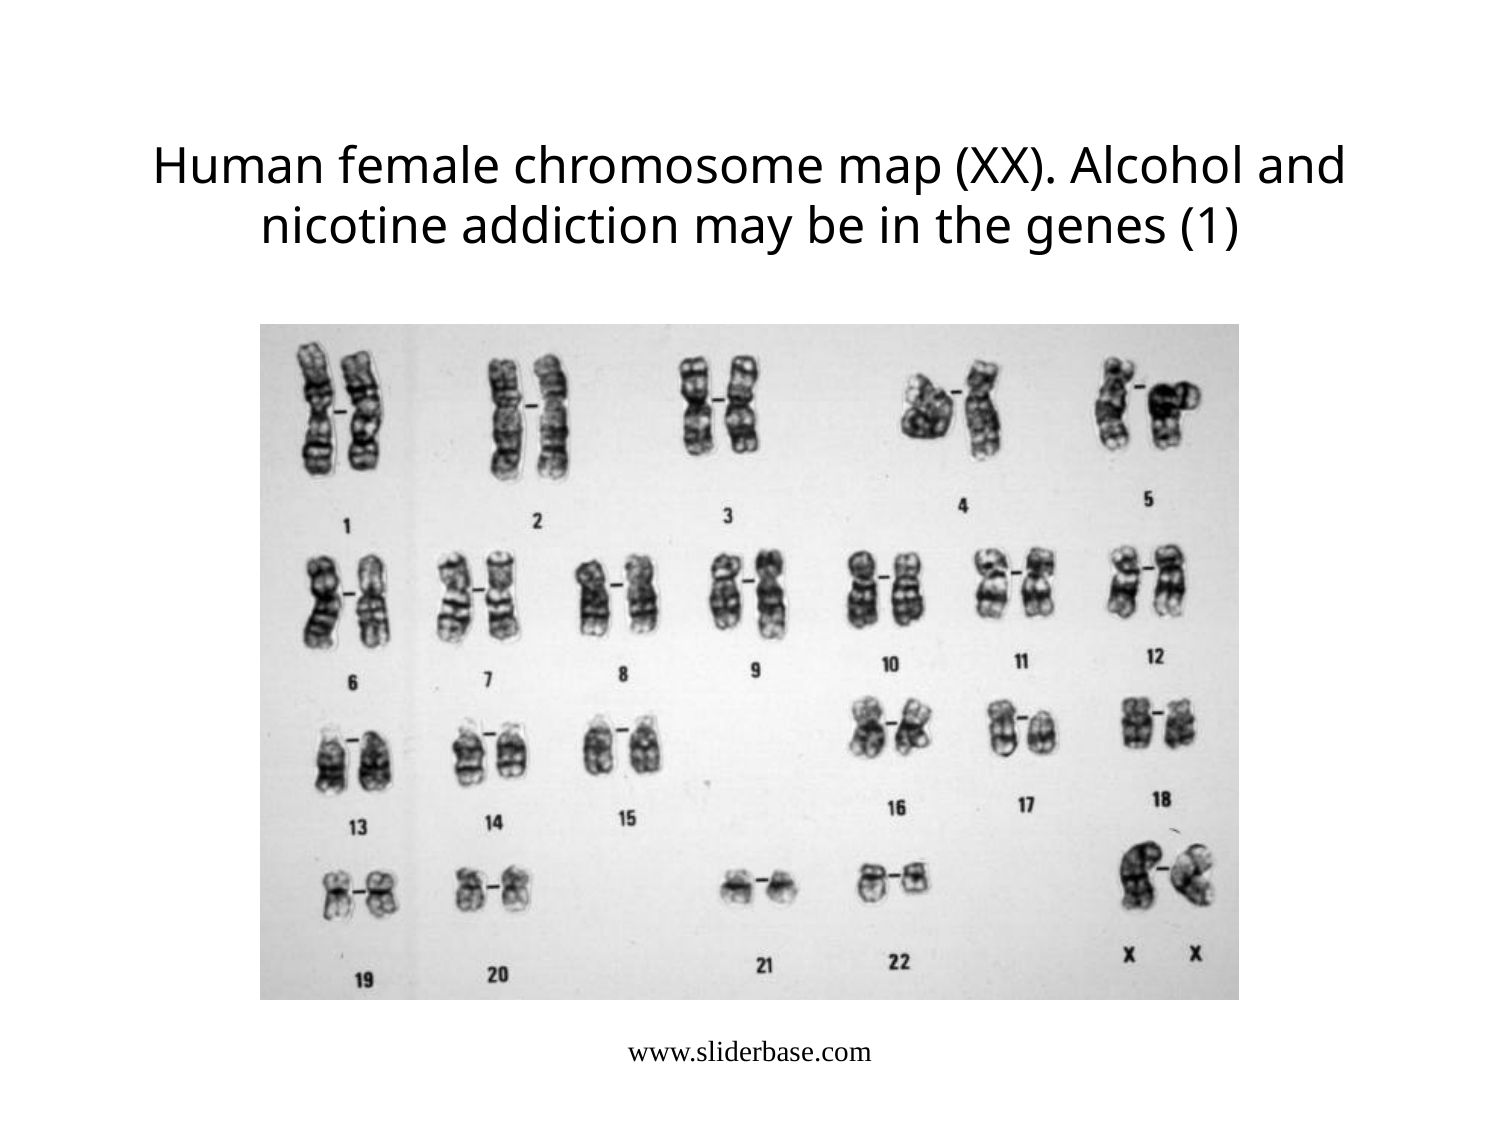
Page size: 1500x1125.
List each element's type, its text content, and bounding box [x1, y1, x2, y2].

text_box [260, 324, 1240, 1001]
title Human female chromosome map (XX). Alcohol and nicotine addiction may be in the genes (1) [112, 99, 1388, 288]
footer www.sliderbase.com [512, 1025, 988, 1100]
